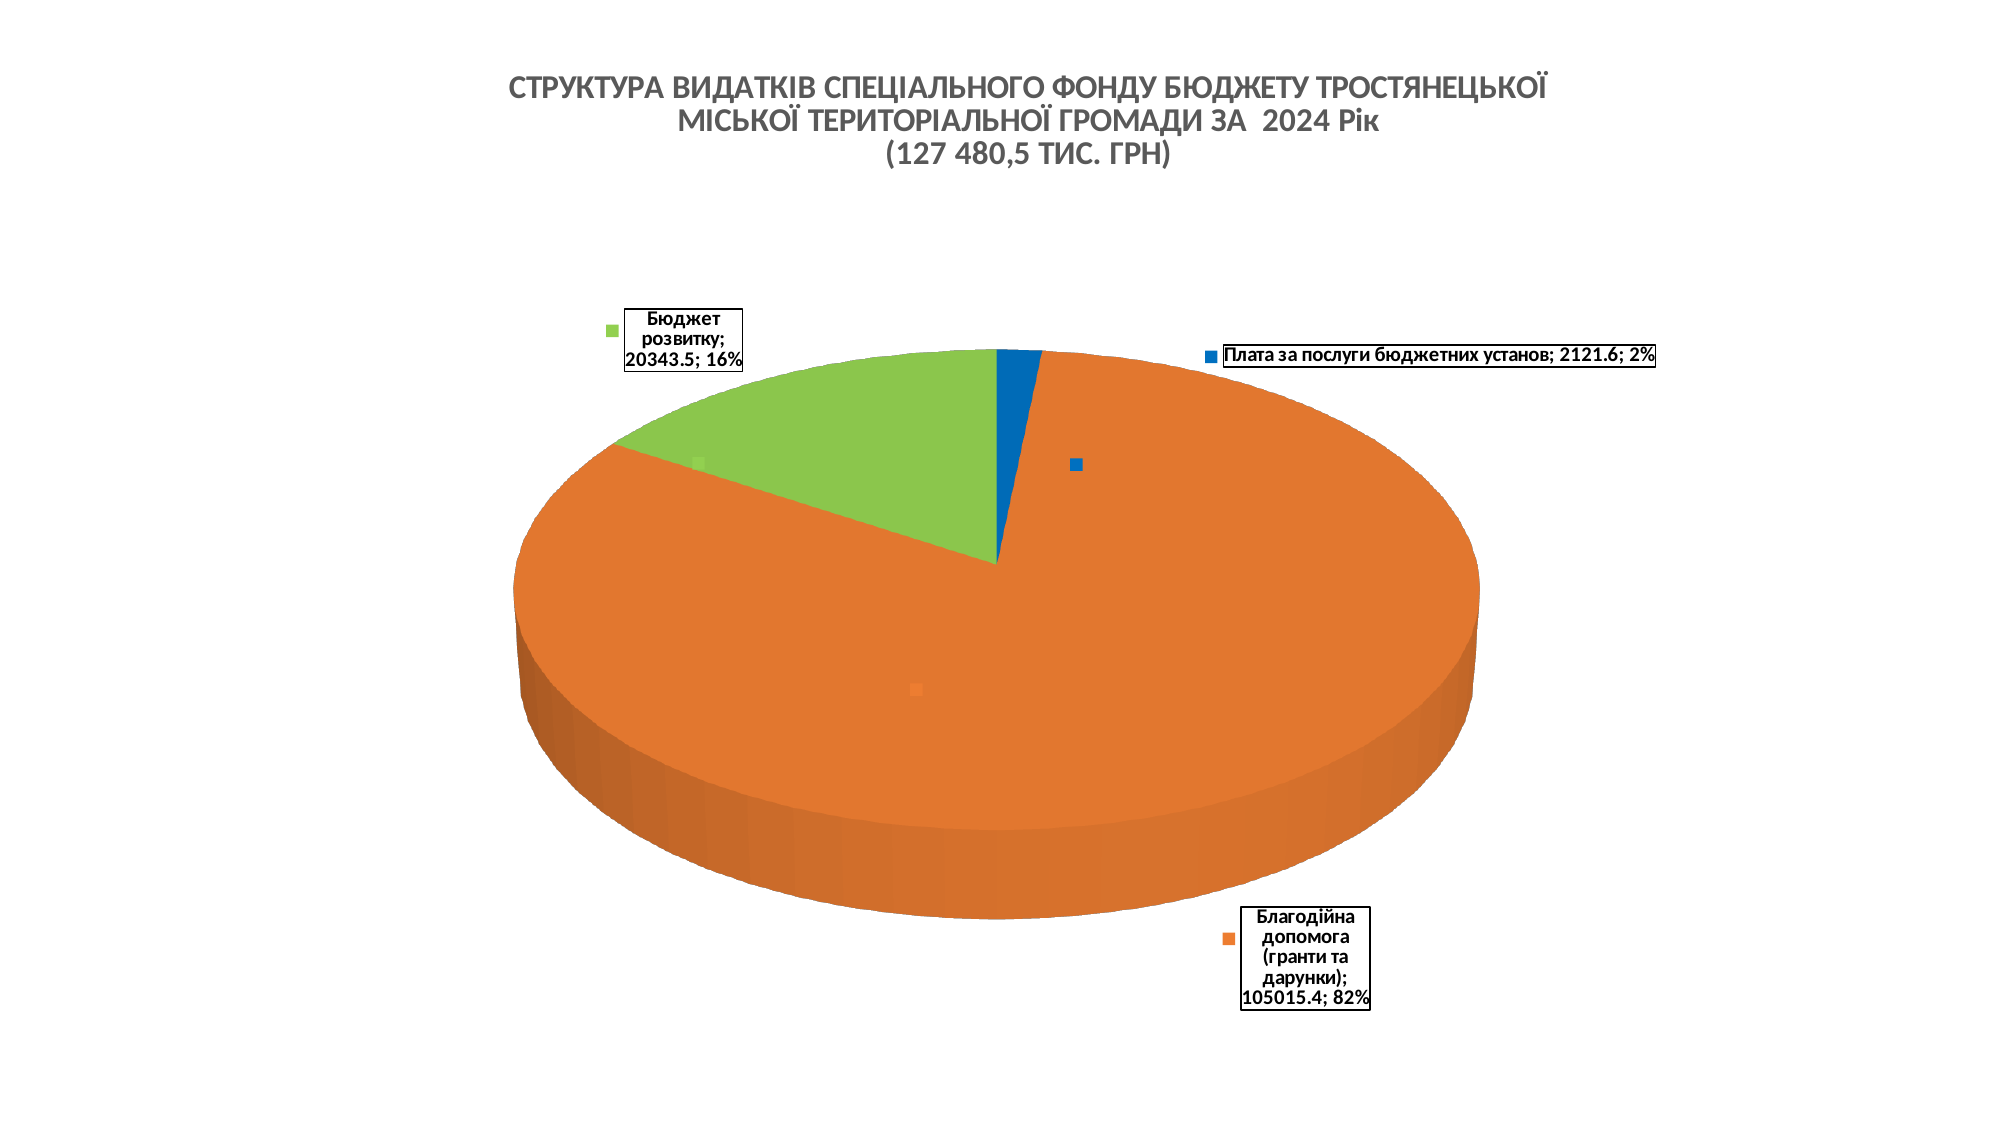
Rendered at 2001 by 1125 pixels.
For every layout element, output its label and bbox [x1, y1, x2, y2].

chart [337, 57, 1663, 1068]
